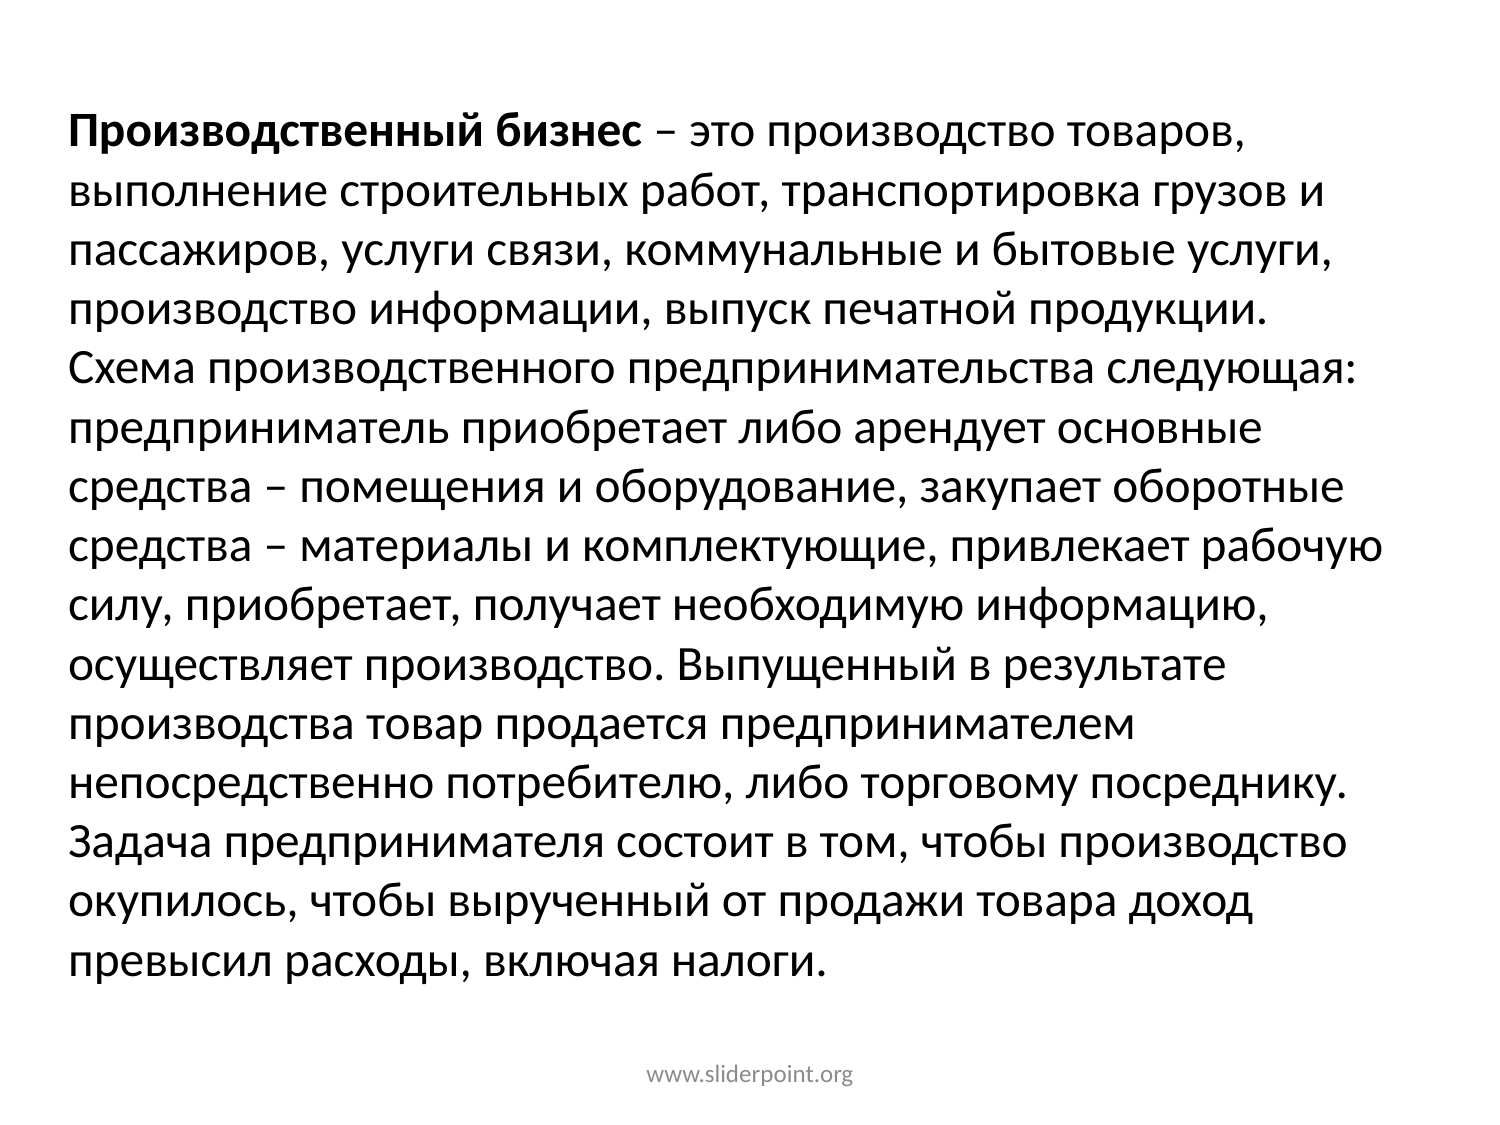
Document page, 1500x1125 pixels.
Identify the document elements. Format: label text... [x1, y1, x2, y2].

footer www.sliderpoint.org [512, 1042, 988, 1103]
list Производственный бизнес – это производство товаров, выполнение строительных работ, транспортировка грузов и пассажиров, услуги связи, коммунальные и бытовые услуги, производство информации, выпуск печатной продукции. Схема производственного предпринимательства следующая: предприниматель приобретает либо арендует основные средства – помещения и оборудование, закупает оборотные средства – материалы и комплектующие, привлекает рабочую силу, приобретает, получает необходимую информацию, осуществляет производство. Выпущенный в результате производства товар продается предпринимателем непосредственно потребителю, либо торговому посреднику. Задача предпринимателя состоит в том, чтобы производство окупилось, чтобы вырученный от продажи товара доход превысил расходы, включая налоги. [53, 90, 1425, 1005]
